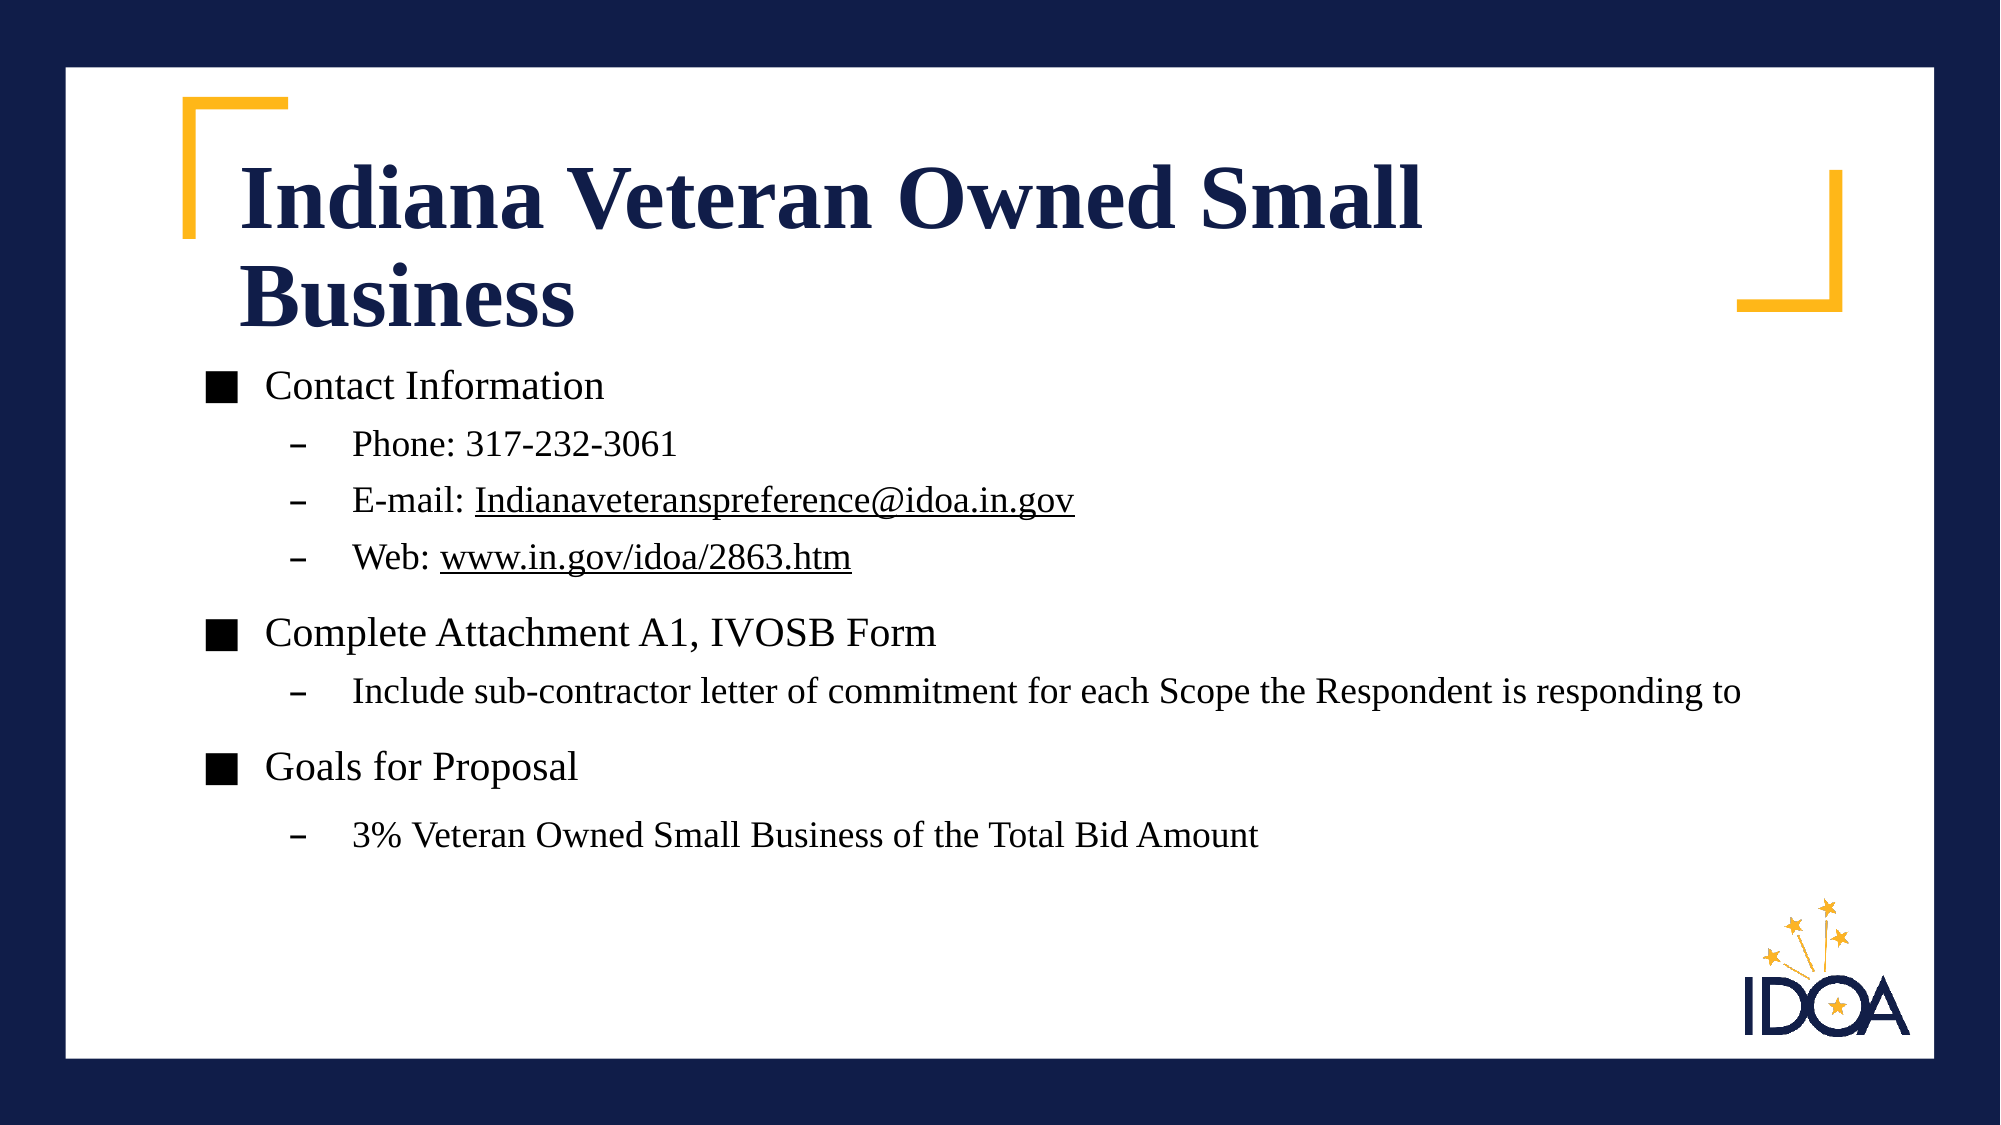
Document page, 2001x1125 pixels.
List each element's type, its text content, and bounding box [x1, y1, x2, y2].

picture [1702, 857, 1959, 1114]
text_box Contact Information Phone: 317-232-3061 E-mail: Indianaveteranspreference@idoa.in.gov Web: www.in.gov/idoa/2863.htm Complete Attachment A1, IVOSB Form Include sub-contractor letter of commitment for each Scope the Respondent is responding to Goals for Proposal 3% Veteran Owned Small Business of the Total Bid Amount [187, 292, 1838, 943]
title Indiana Veteran Owned Small Business [225, 142, 1800, 279]
